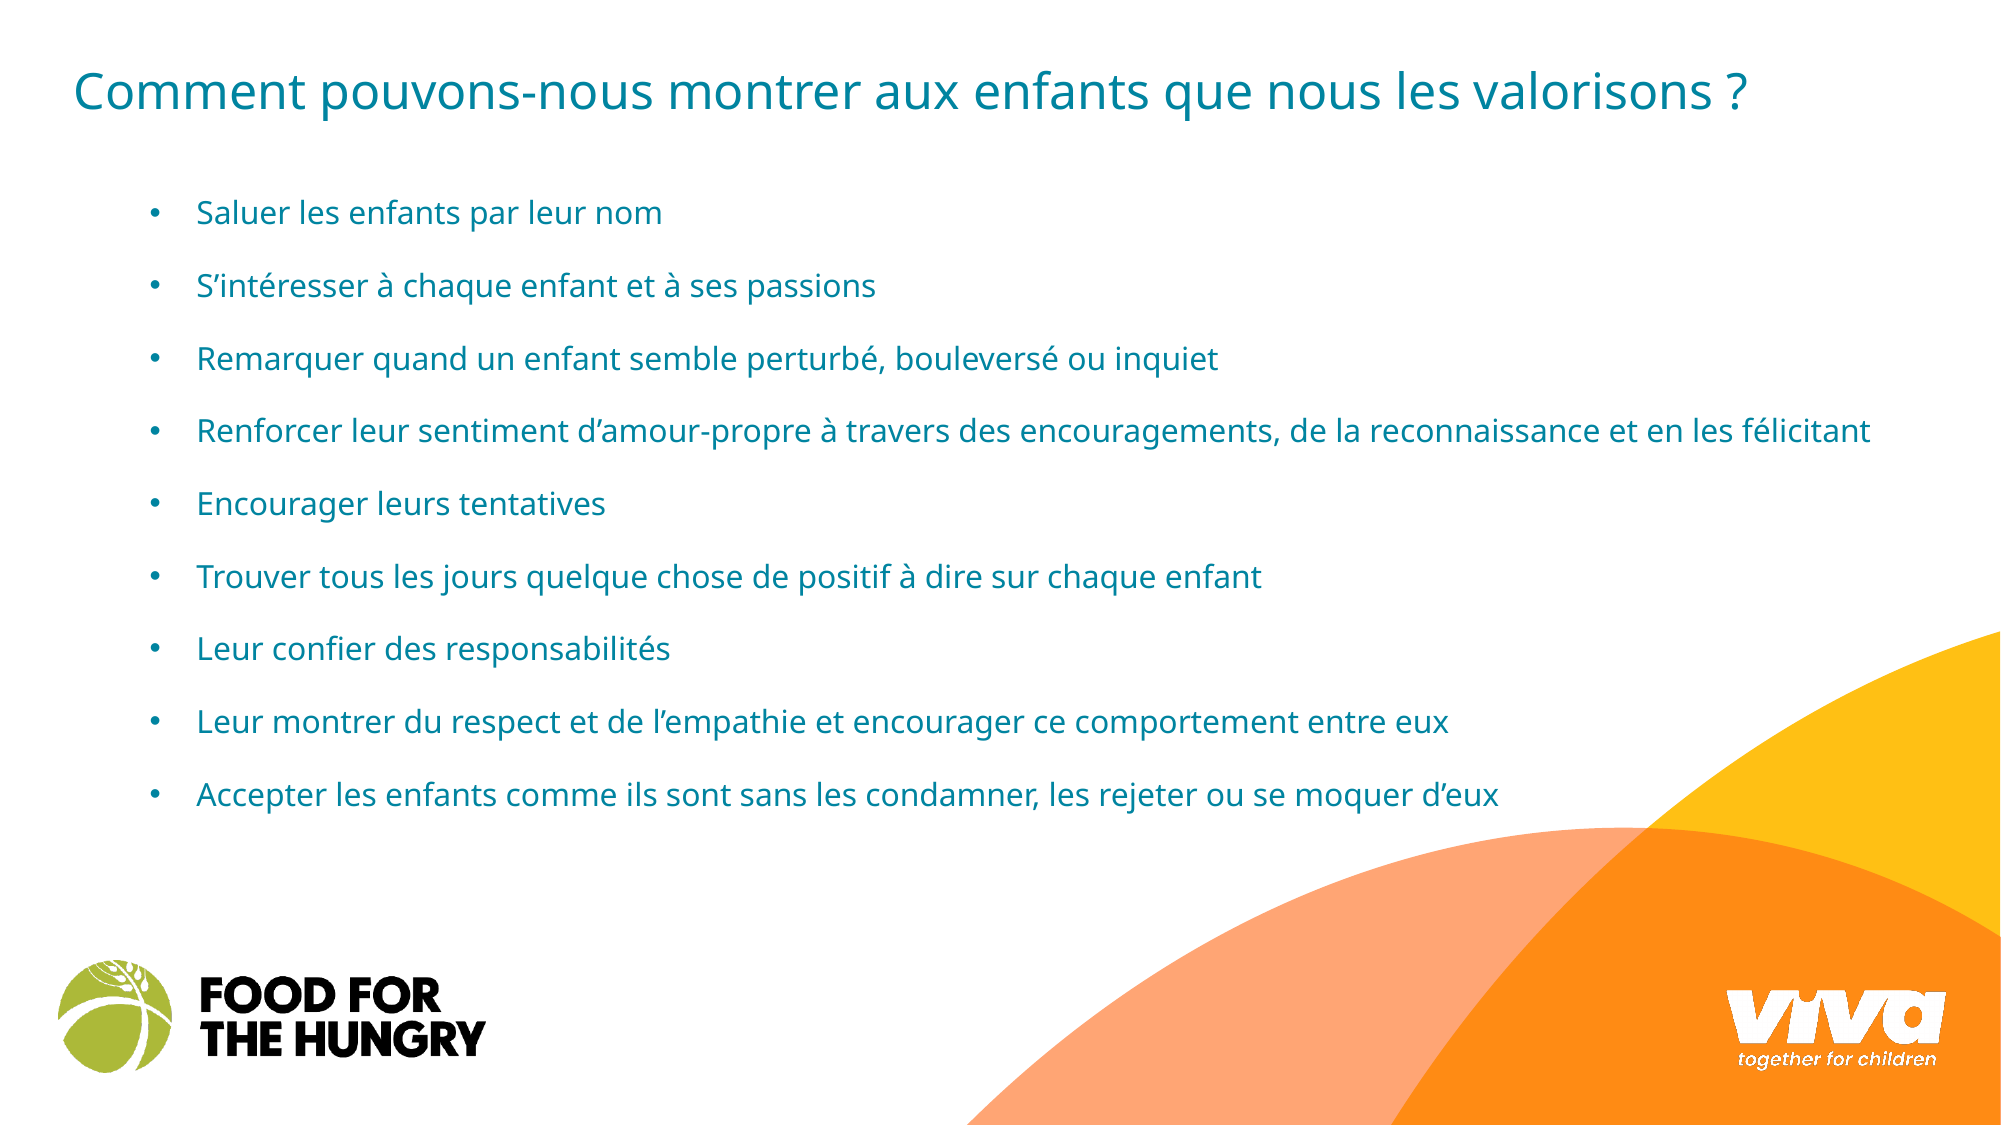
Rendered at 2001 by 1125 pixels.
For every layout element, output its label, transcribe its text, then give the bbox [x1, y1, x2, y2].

list Comment pouvons-nous montrer aux enfants que nous les valorisons ? [59, 59, 1957, 272]
picture [1672, 936, 2000, 1125]
picture [58, 960, 486, 1073]
list Saluer les enfants par leur nom S’intéresser à chaque enfant et à ses passions Remarquer quand un enfant semble perturbé, bouleversé ou inquiet Renforcer leur sentiment d’amour-propre à travers des encouragements, de la reconnaissance et en les félicitant Encourager leurs tentatives Trouver tous les jours quelque chose de positif à dire sur chaque enfant Leur confier des responsabilités Leur montrer du respect et de l’empathie et encourager ce comportement entre eux Accepter les enfants comme ils sont sans les condamner, les rejeter ou se moquer d’eux [22, 182, 1905, 829]
